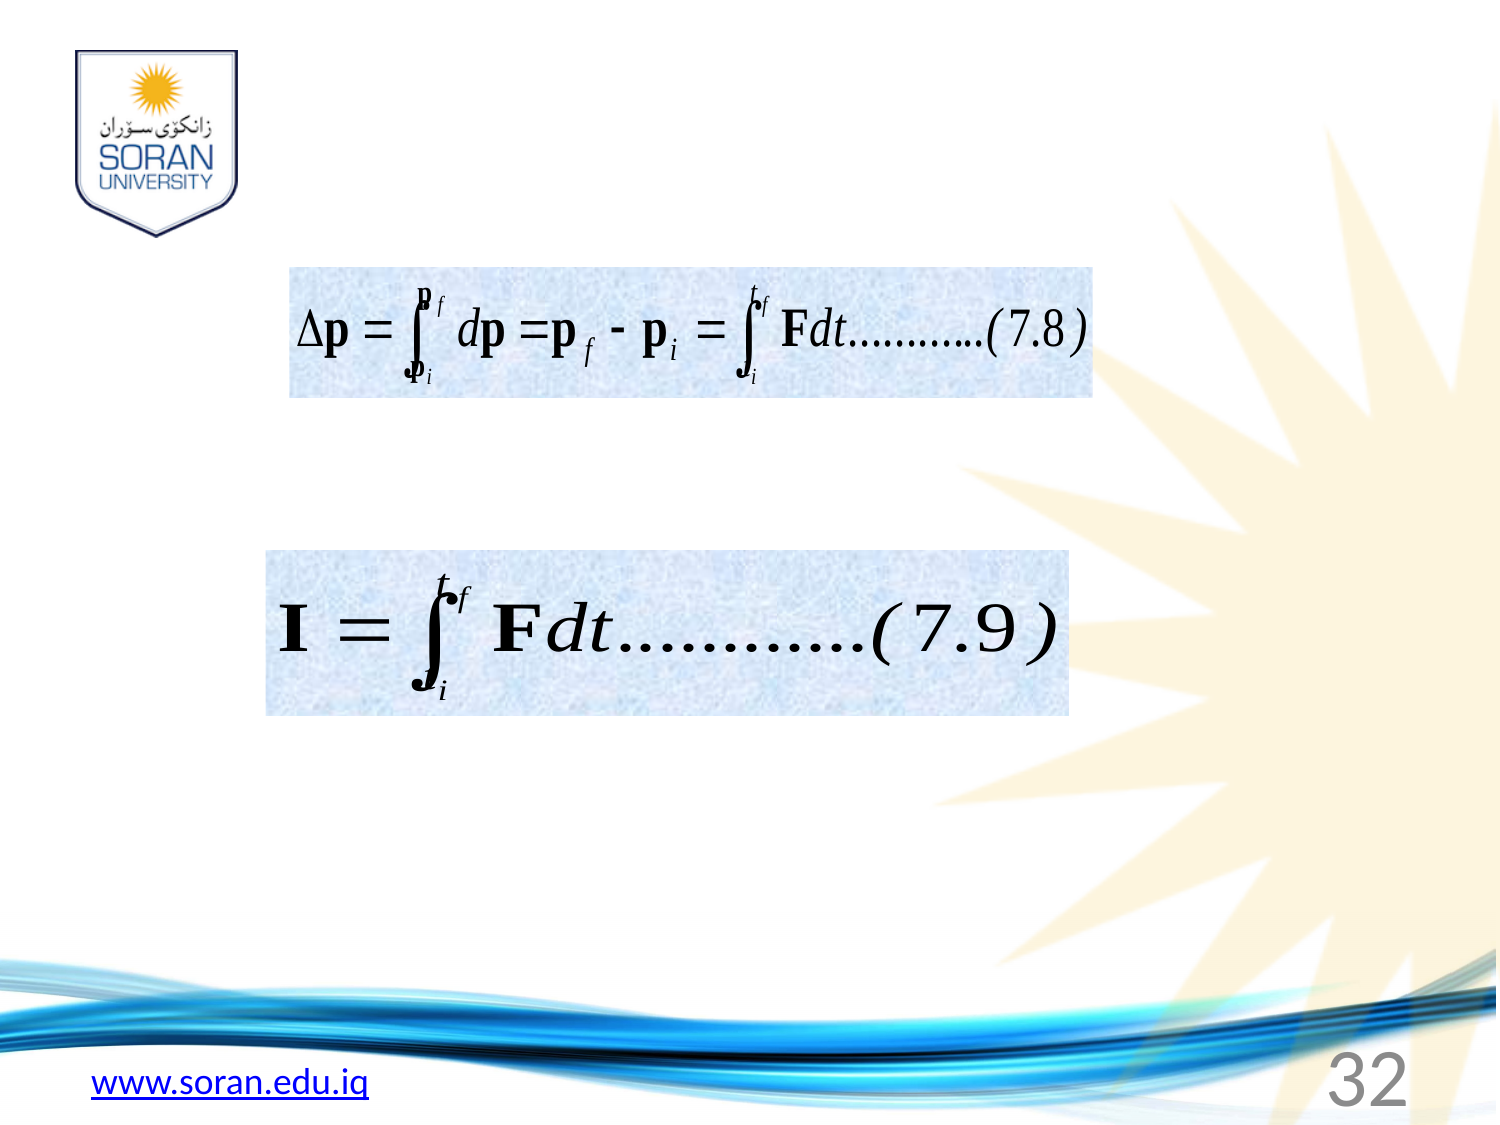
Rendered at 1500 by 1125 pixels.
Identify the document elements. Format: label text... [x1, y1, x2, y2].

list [288, 266, 1093, 398]
picture [75, 50, 238, 238]
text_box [265, 550, 1070, 717]
slide_number 32 [1074, 1042, 1425, 1103]
picture [0, 99, 1500, 1125]
